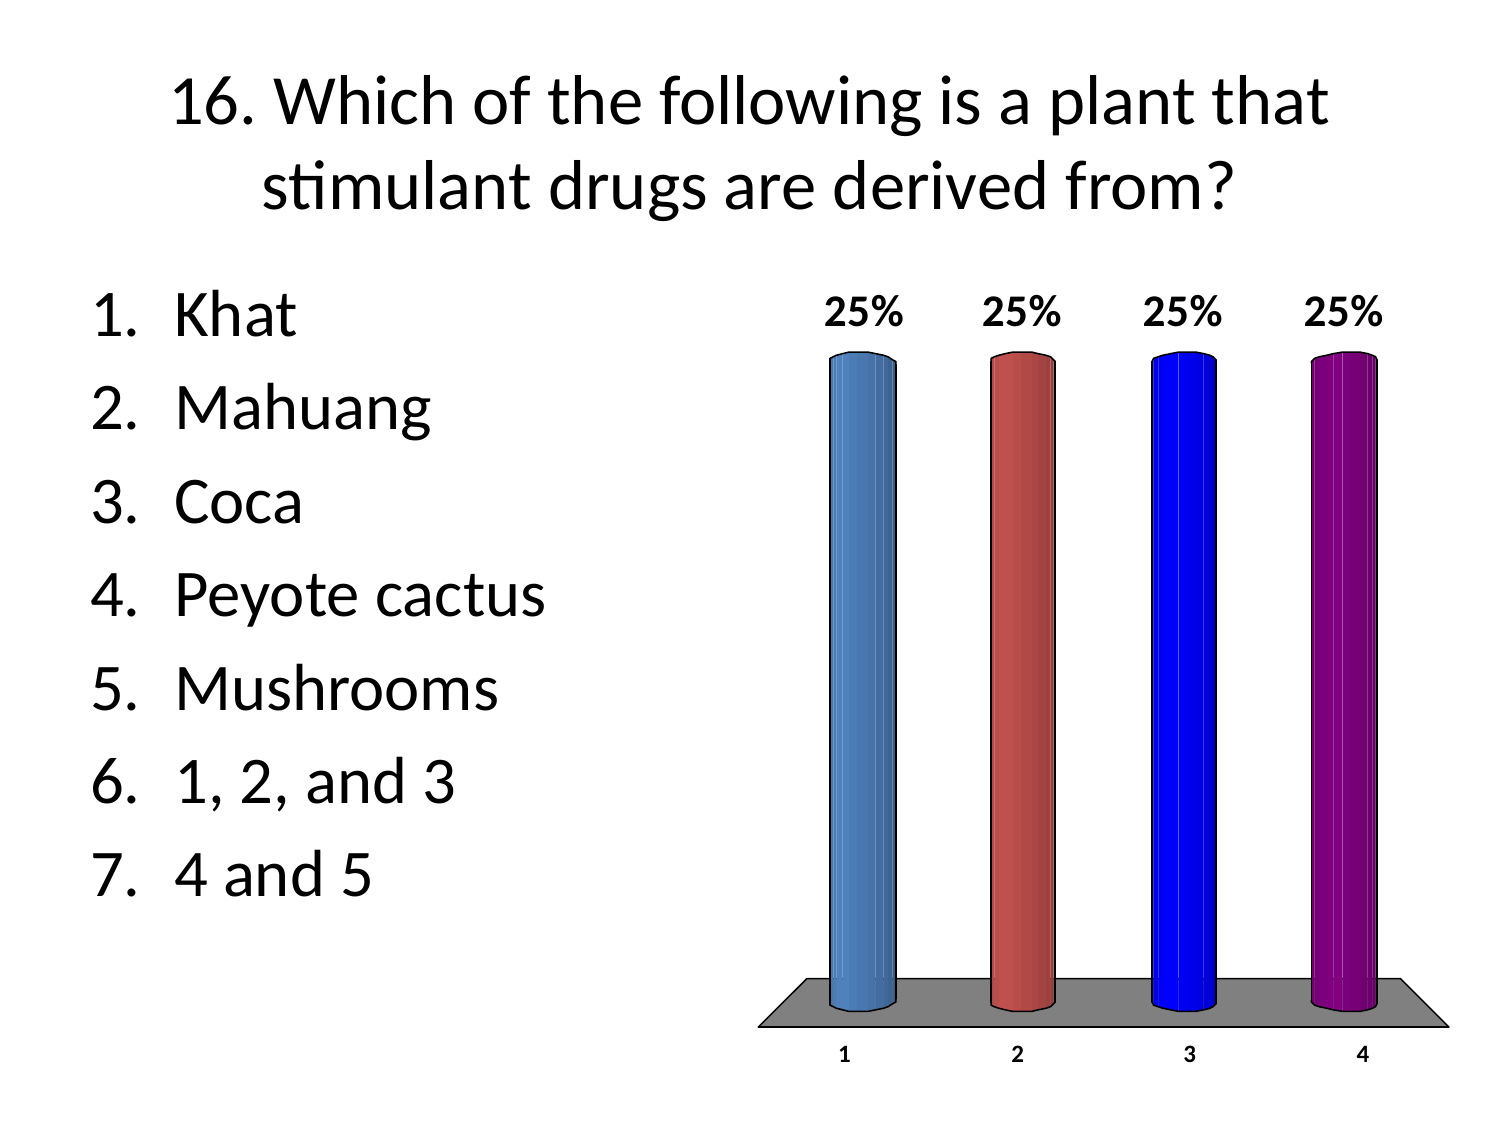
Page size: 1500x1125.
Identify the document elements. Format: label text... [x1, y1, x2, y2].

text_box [739, 270, 1490, 1115]
title 16. Which of the following is a plant that stimulant drugs are derived from? [75, 45, 1425, 233]
list Khat Mahuang Coca Peyote cactus Mushrooms 1, 2, and 3 4 and 5 [75, 262, 750, 1005]
